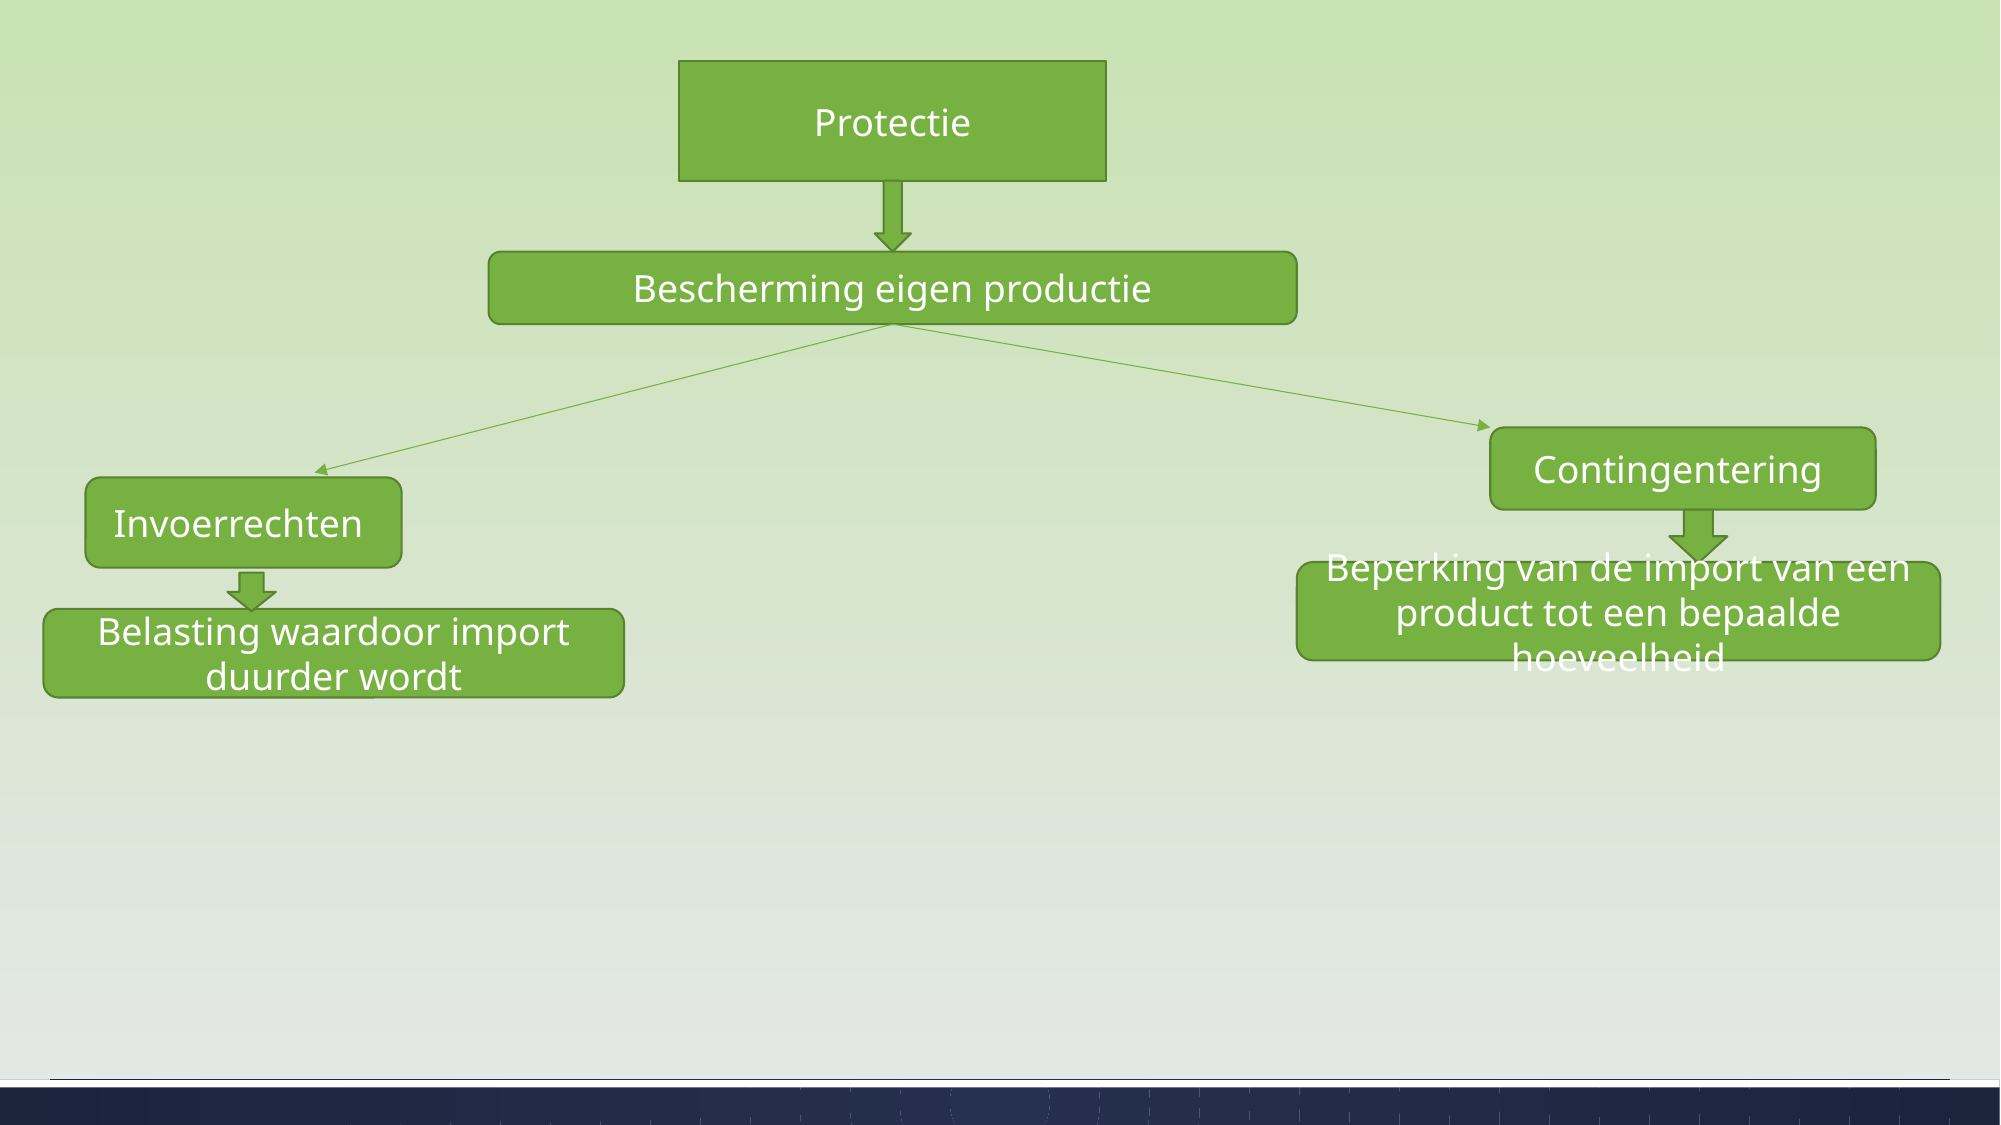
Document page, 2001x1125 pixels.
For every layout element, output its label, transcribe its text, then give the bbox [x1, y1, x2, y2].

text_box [314, 324, 893, 473]
text_box Contingentering [1489, 426, 1877, 511]
text_box Invoerrechten [84, 476, 403, 569]
text_box Beperking van de import van een product tot een bepaalde hoeveelheid [1295, 560, 1942, 662]
text_box [1668, 508, 1729, 560]
text_box [873, 179, 912, 250]
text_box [892, 324, 1491, 428]
text_box Protectie [678, 60, 1107, 182]
text_box [226, 571, 277, 613]
text_box Bescherming eigen productie [487, 250, 1298, 324]
text_box Belasting waardoor import duurder wordt [42, 607, 626, 699]
